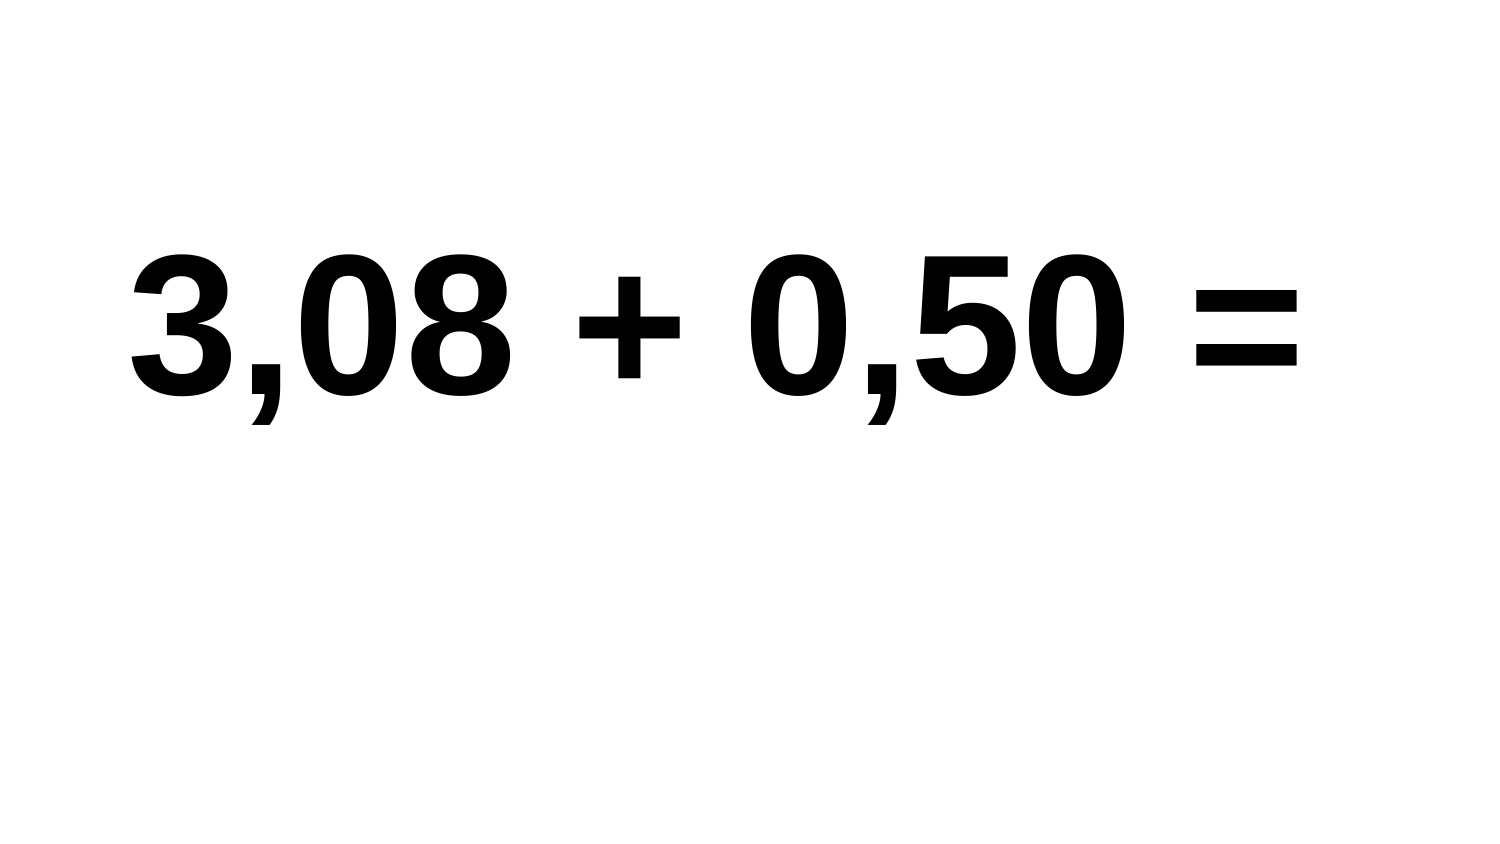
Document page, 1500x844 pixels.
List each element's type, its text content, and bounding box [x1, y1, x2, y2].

text_box 3,08 + 0,50 = [112, 259, 1388, 450]
